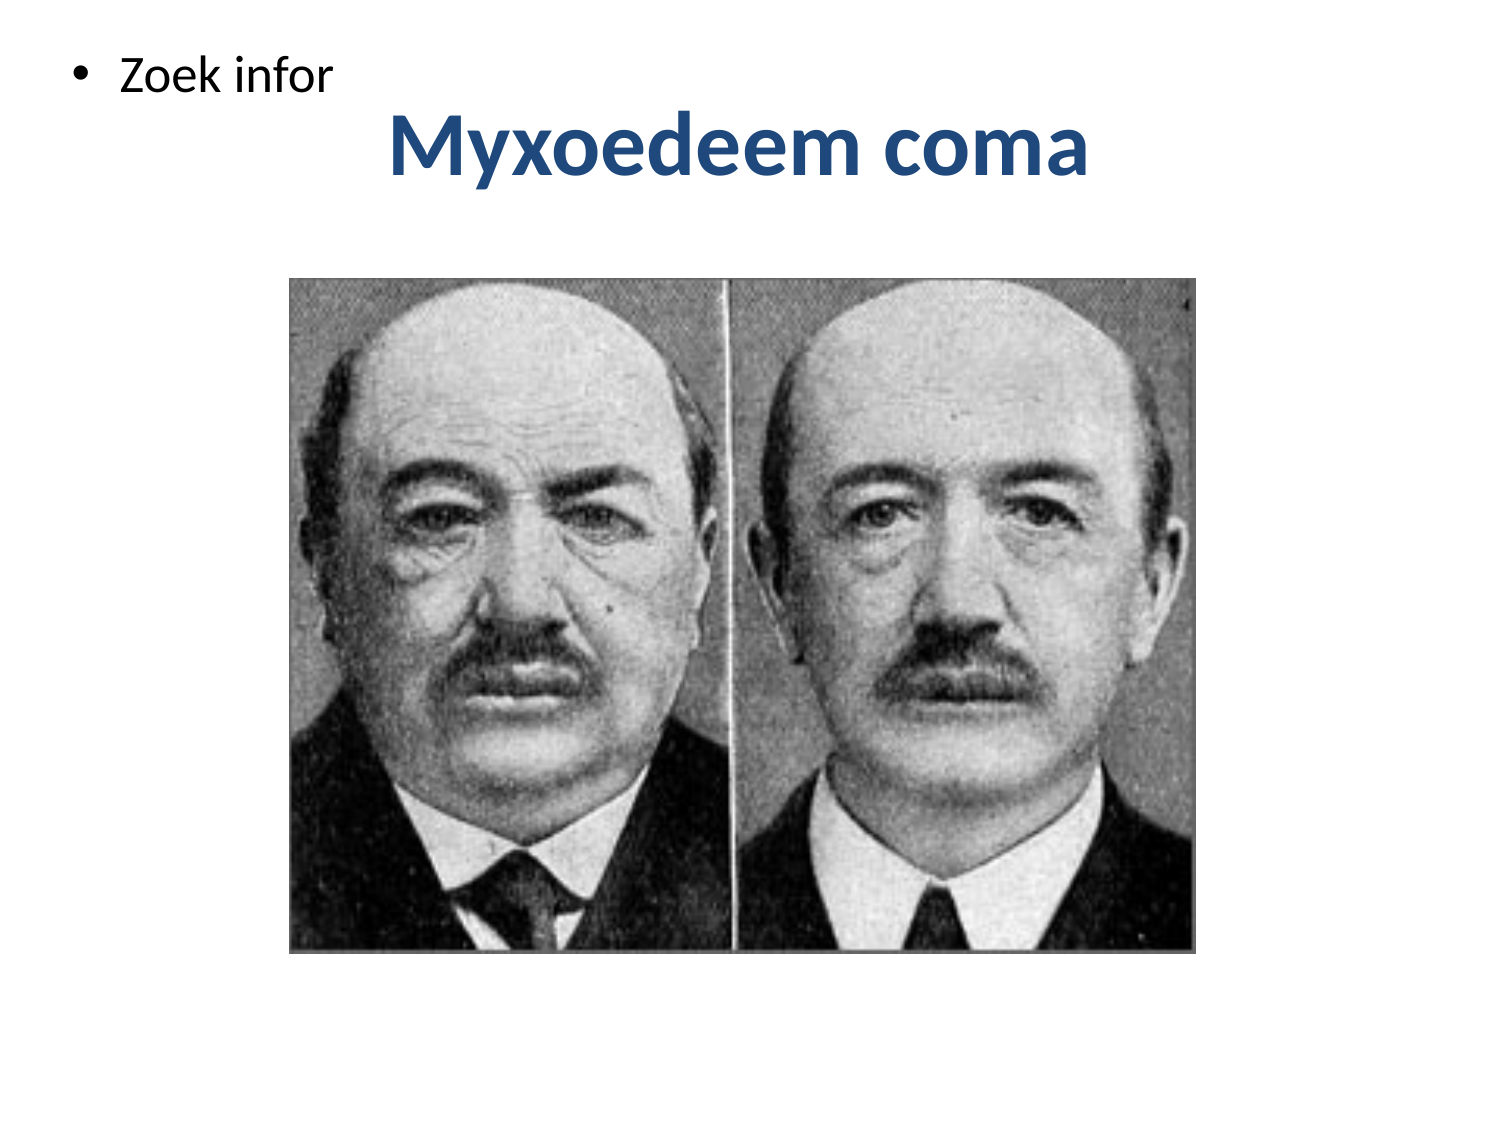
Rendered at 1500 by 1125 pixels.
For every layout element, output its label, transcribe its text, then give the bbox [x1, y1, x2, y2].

list Zoek infor [56, 32, 1409, 112]
title Myxoedeem coma [75, 45, 1425, 233]
picture [288, 278, 1196, 955]
